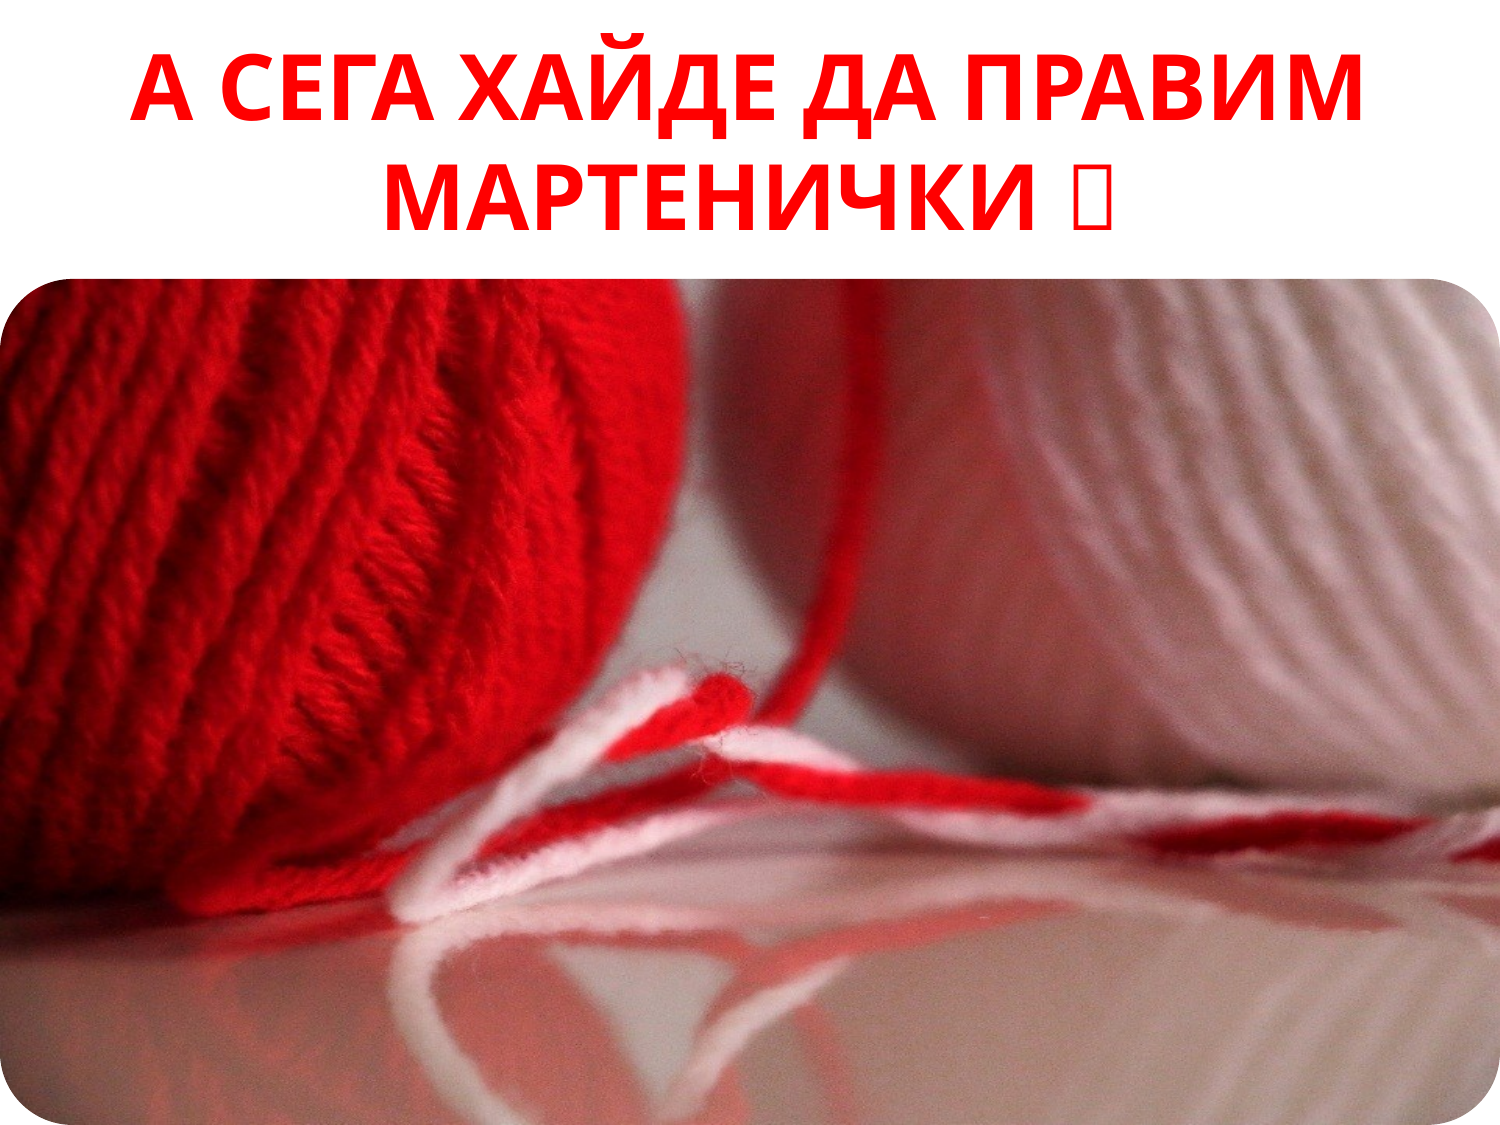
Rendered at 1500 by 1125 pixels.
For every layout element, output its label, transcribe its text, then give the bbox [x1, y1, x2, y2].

title А СЕГА ХАЙДЕ ДА ПРАВИМ МАРТЕНИЧКИ  [0, 45, 1500, 233]
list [0, 278, 1500, 1125]
